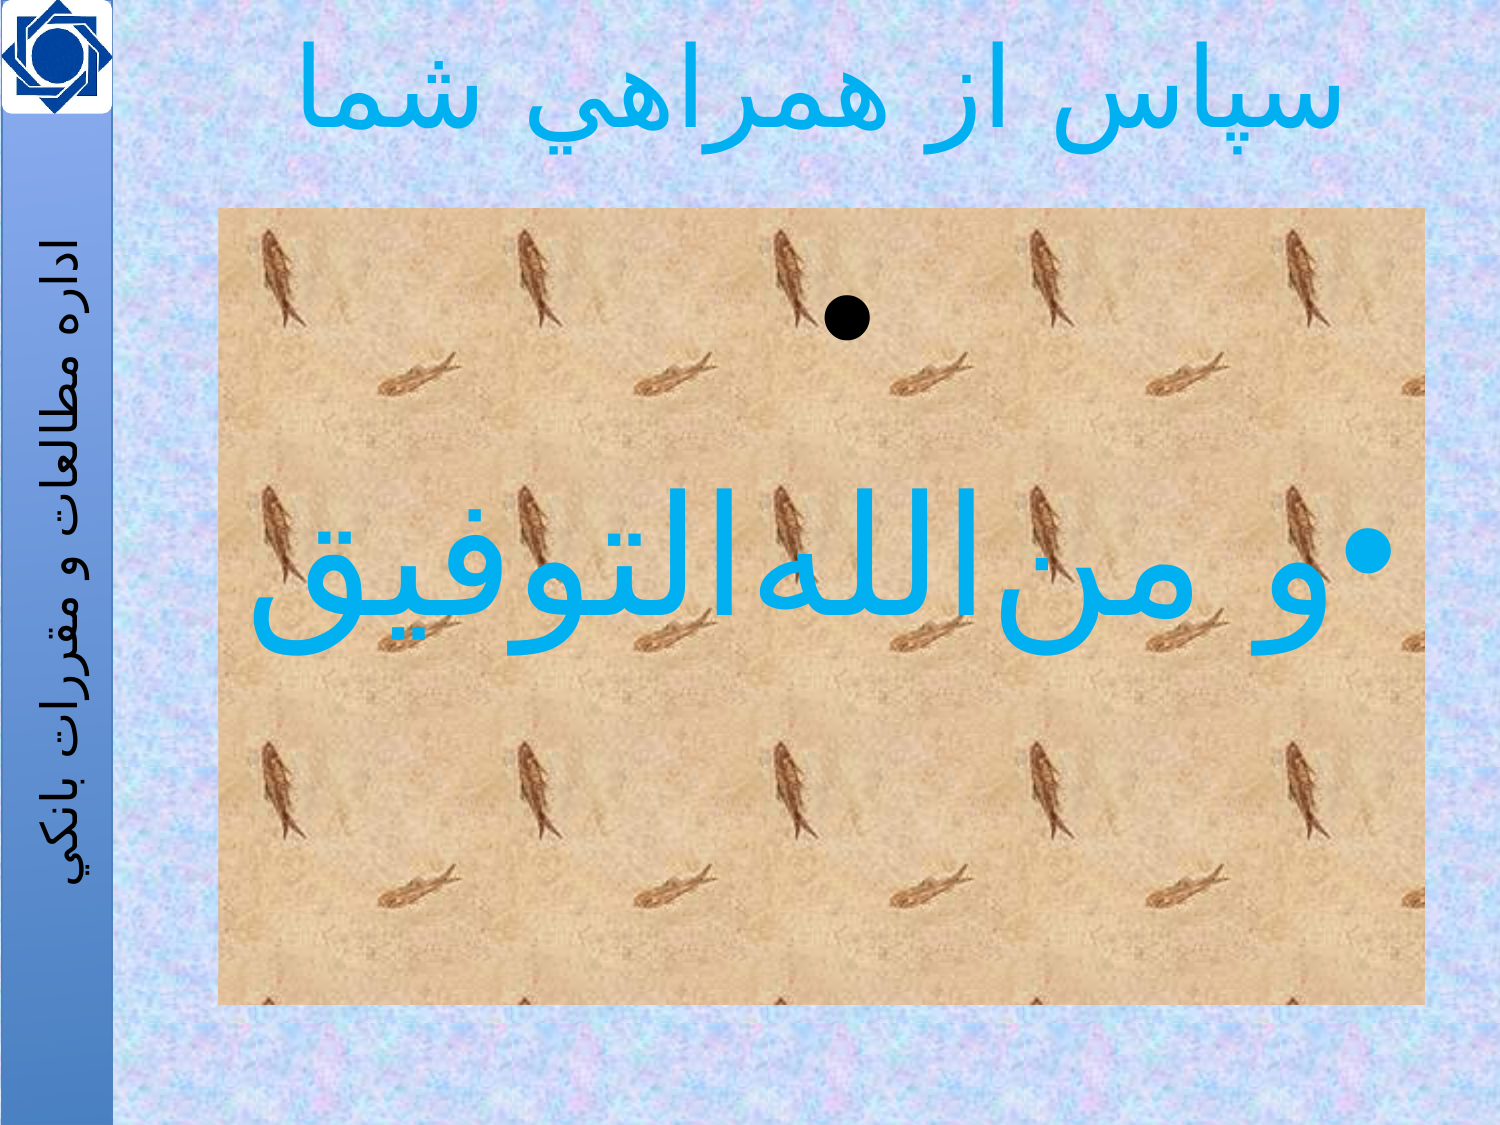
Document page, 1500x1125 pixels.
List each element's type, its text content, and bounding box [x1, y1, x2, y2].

list و من‌الله‌التوفيق [218, 208, 1425, 1005]
picture [0, 0, 1500, 1125]
title سپاس از همراهي شما [146, 5, 1497, 159]
